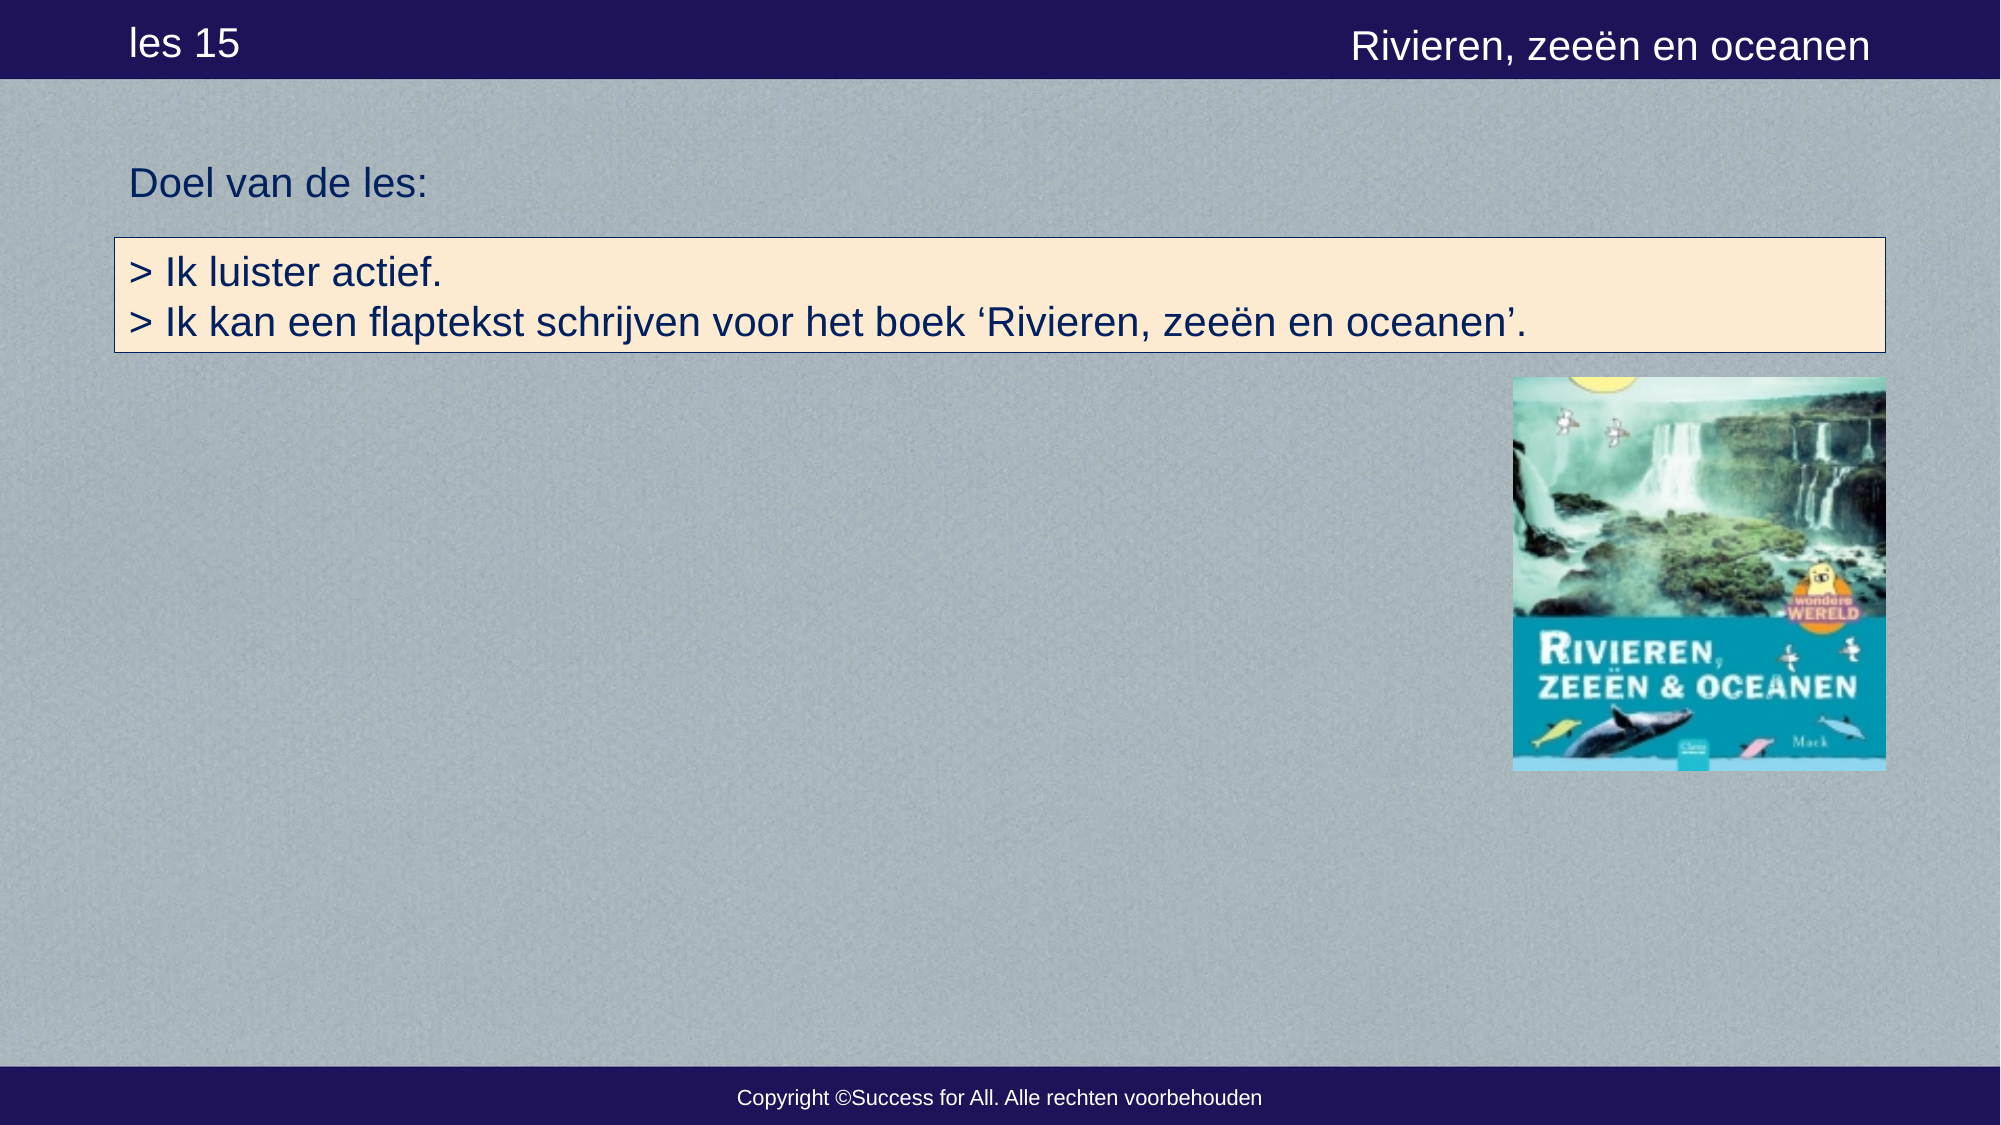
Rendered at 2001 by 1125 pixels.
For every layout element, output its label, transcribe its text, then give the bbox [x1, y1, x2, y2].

text_box Rivieren, zeeën en oceanen [1000, 11, 1886, 76]
text_box Copyright ©Success for All. Alle rechten voorbehouden [0, 1076, 2000, 1125]
text_box Doel van de les: [113, 148, 1635, 214]
text_box > Ik luister actief. > Ik kan een flaptekst schrijven voor het boek ‘Rivieren, zeeën en oceanen’. [114, 237, 1886, 353]
text_box les 15 [114, 8, 354, 73]
picture [0, 0, 2001, 1125]
